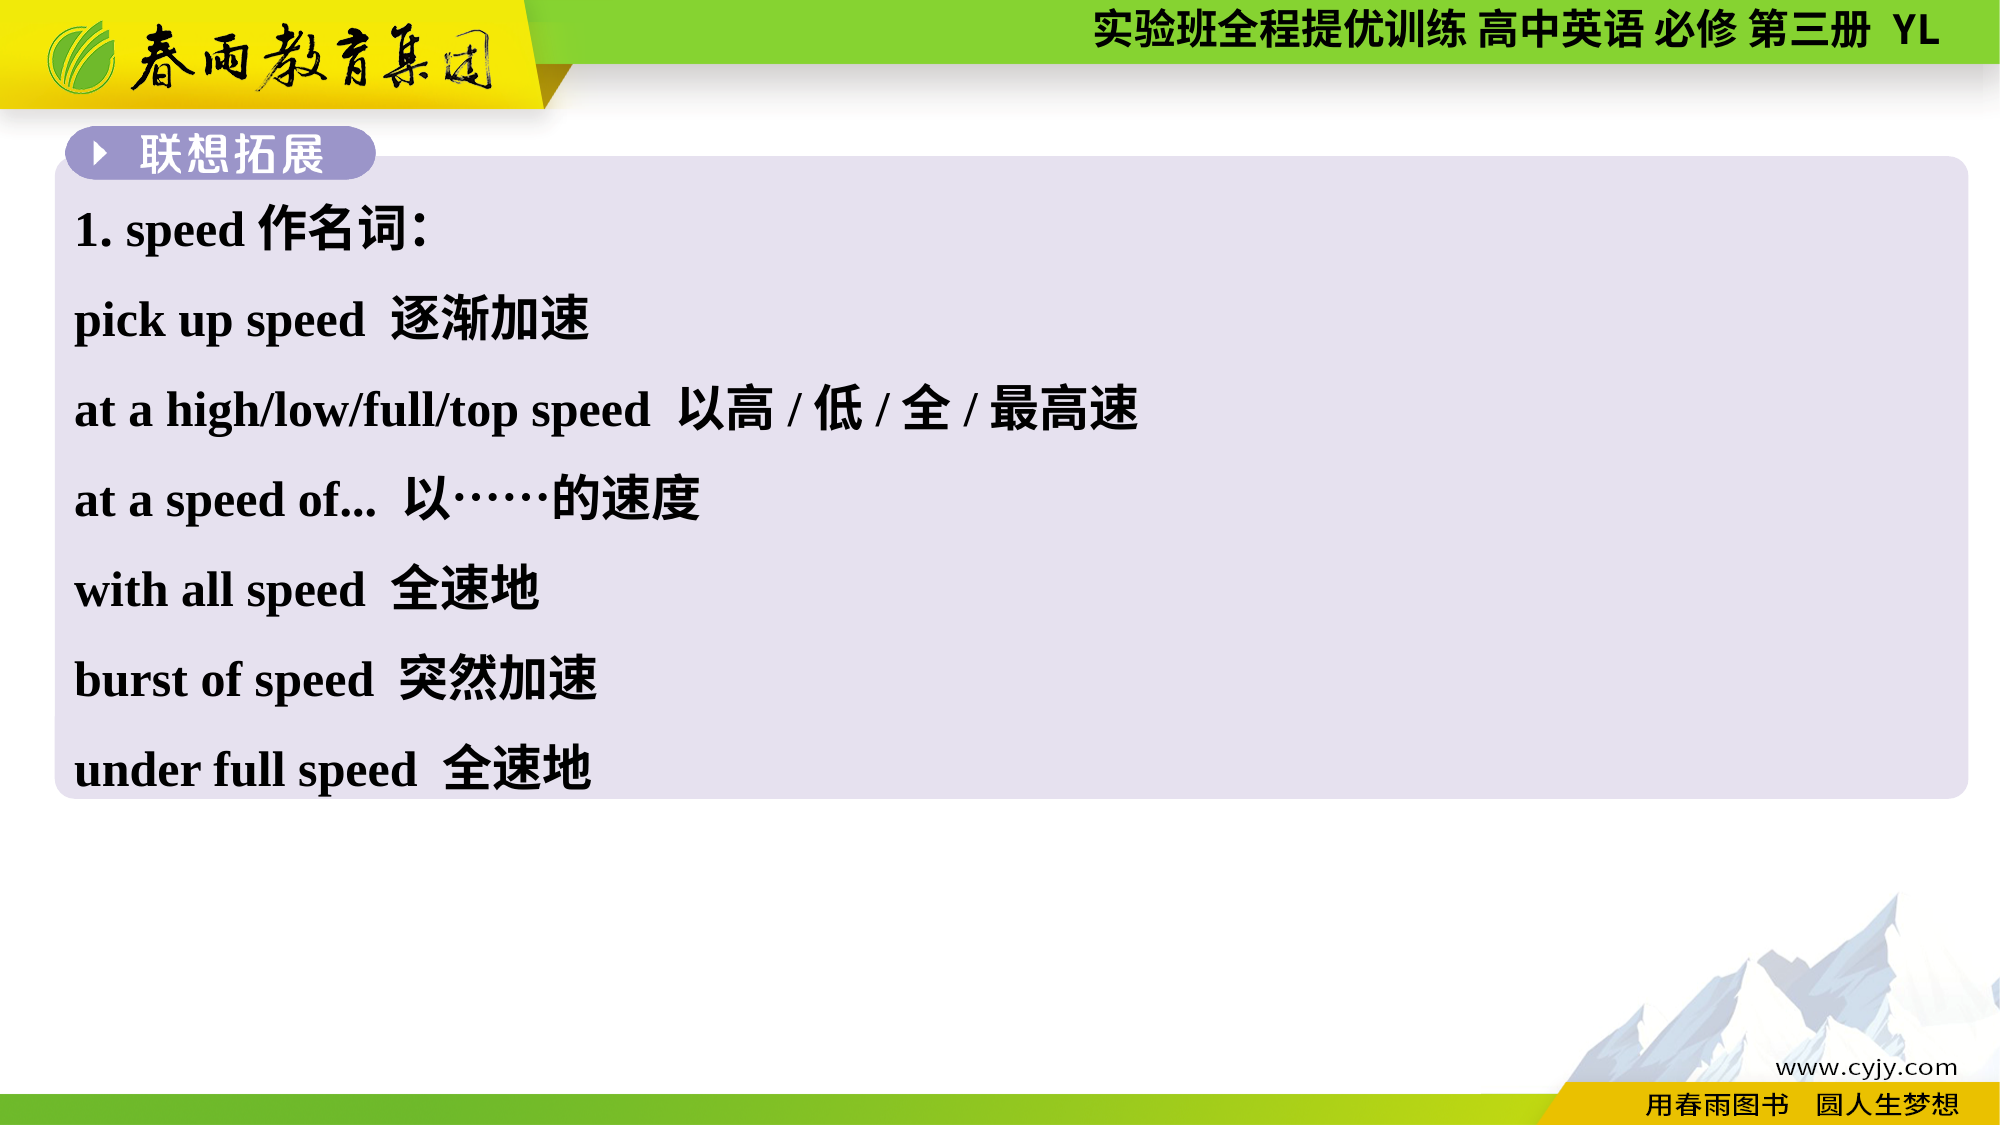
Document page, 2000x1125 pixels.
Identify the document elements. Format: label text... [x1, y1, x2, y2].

list 1. speed作名词： pick up speed 逐渐加速 at a high/low/full/top speed 以高/低/全/最高速 at a speed of... 以……的速度 with all speed 全速地 burst of speed 突然加速 under full speed 全速地 [59, 159, 1944, 811]
picture [0, 0, 2000, 1125]
text_box [54, 164, 59, 791]
text_box [379, 156, 1969, 799]
